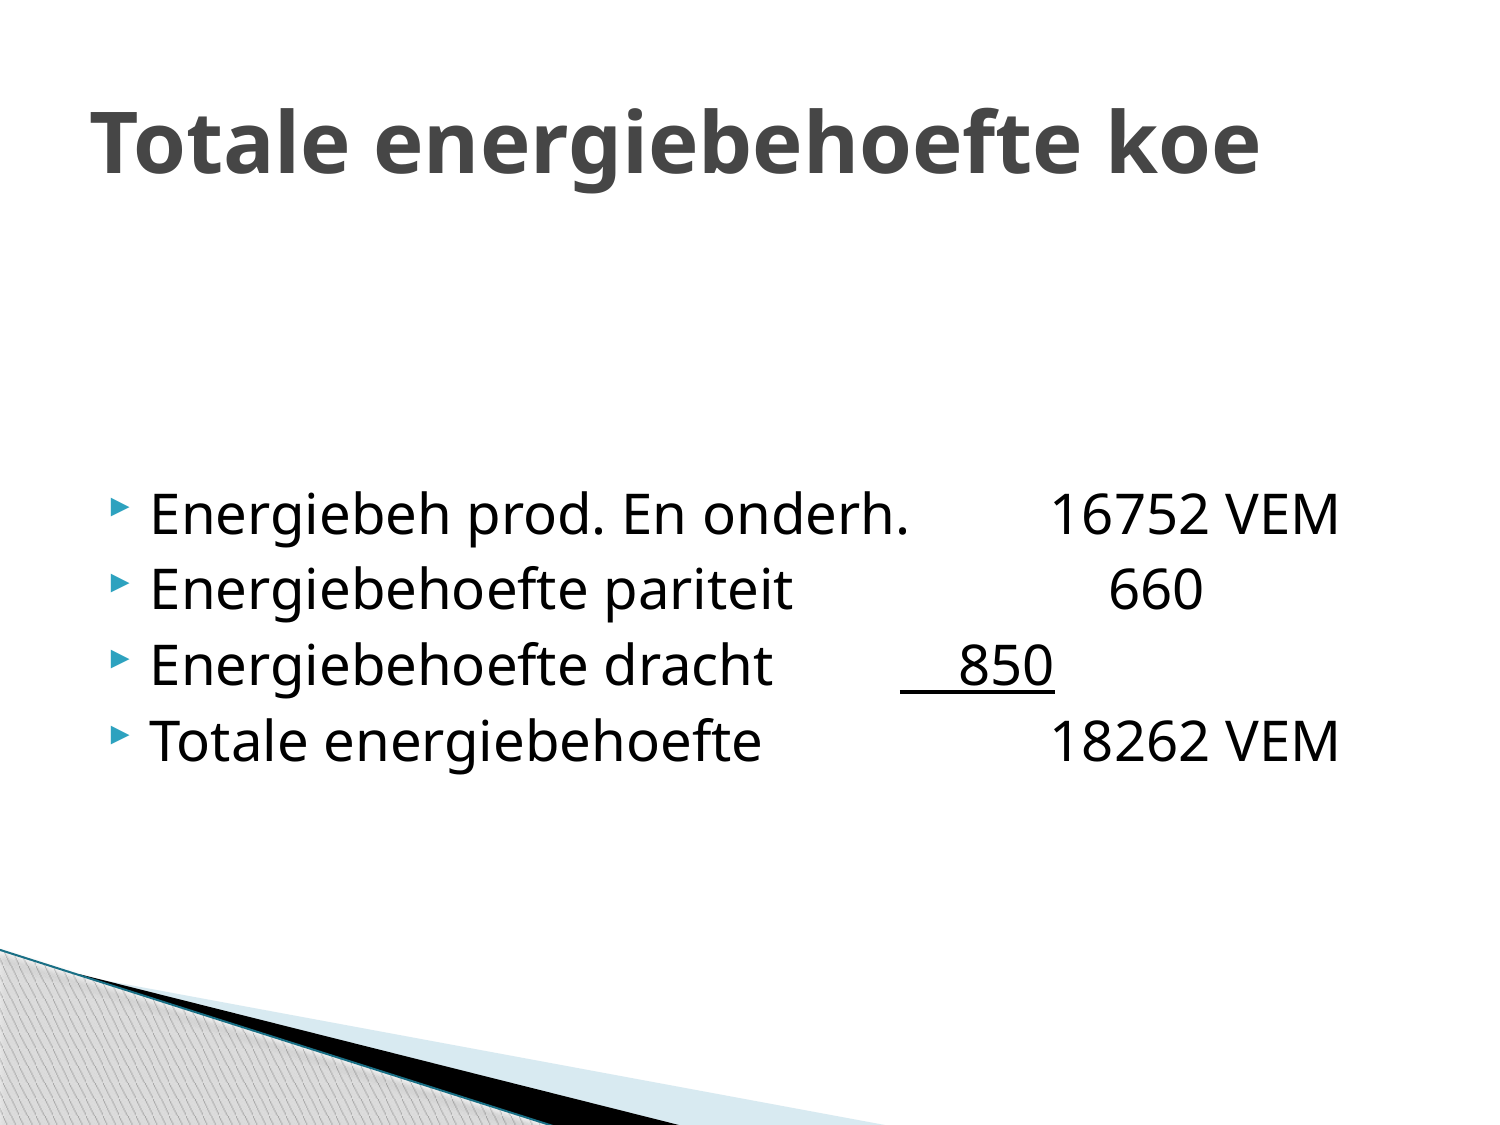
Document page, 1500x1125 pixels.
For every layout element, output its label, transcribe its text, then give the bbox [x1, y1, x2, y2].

title Totale energiebehoefte koe [75, 45, 1425, 233]
list Energiebeh prod. En onderh. 16752 VEM Energiebehoefte pariteit 660 Energiebehoefte dracht 850 Totale energiebehoefte 18262 VEM [75, 243, 1425, 986]
